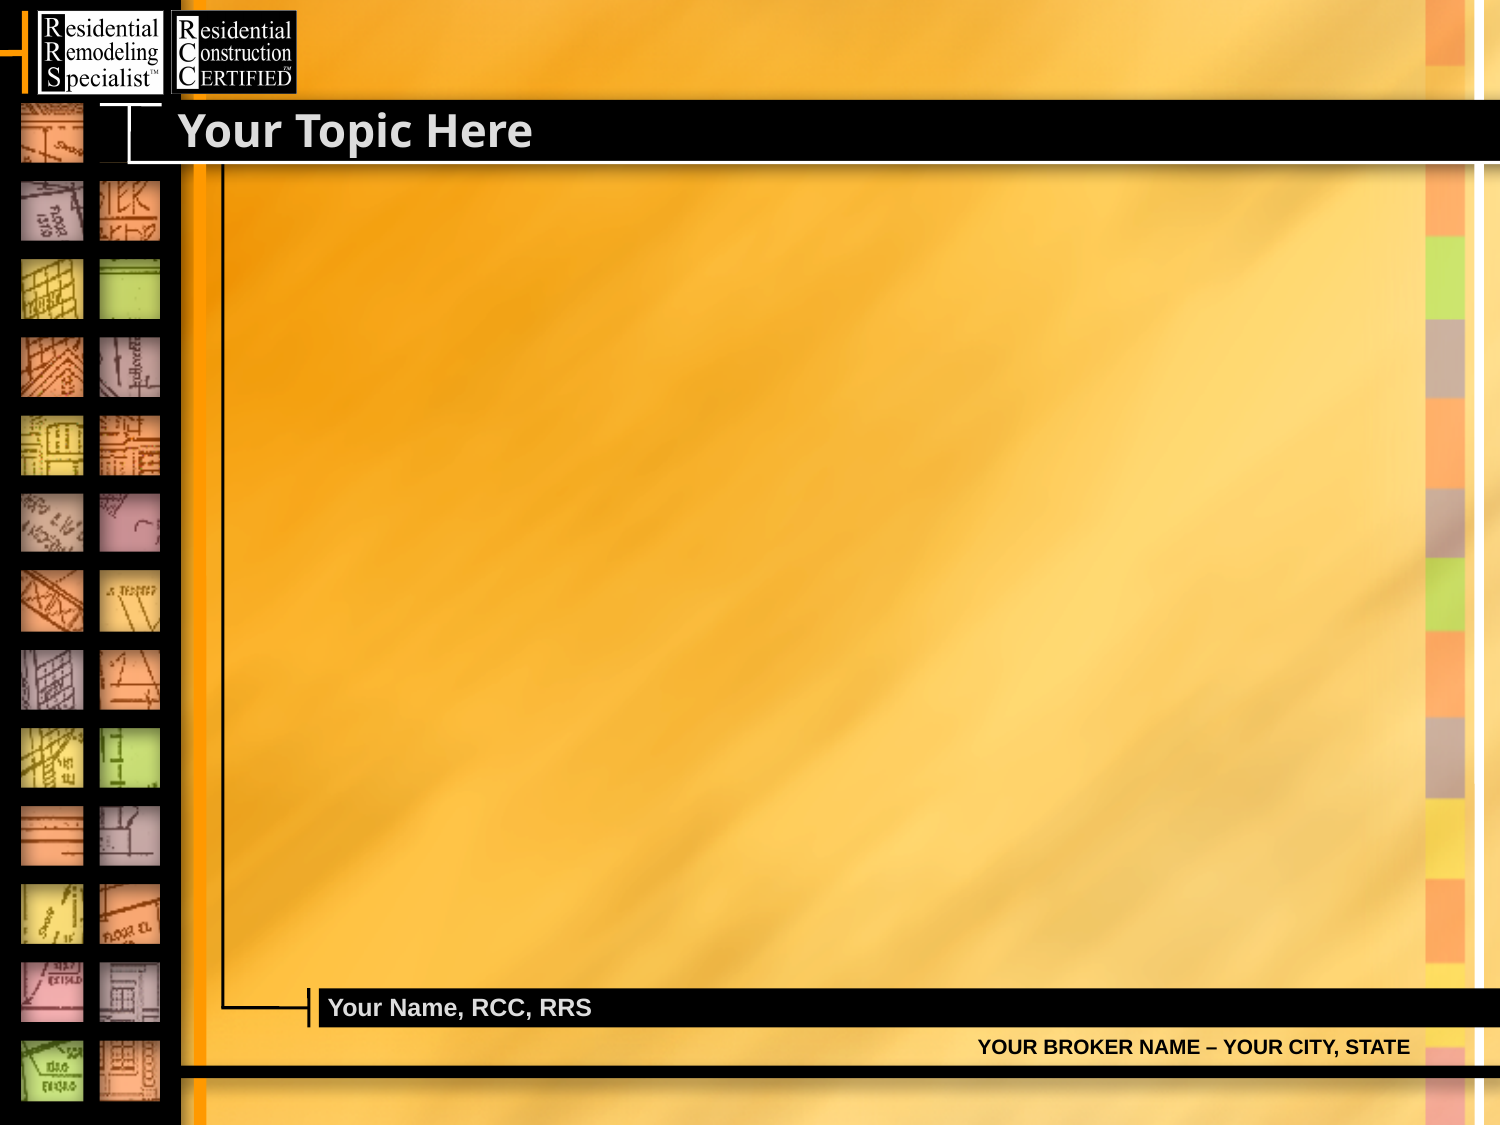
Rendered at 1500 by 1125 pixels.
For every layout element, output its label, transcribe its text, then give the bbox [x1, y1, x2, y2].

picture [1484, 0, 1500, 99]
picture [37, 10, 164, 95]
picture [100, 494, 160, 551]
picture [21, 1041, 83, 1101]
title Your Topic Here [162, 99, 1475, 160]
picture [100, 885, 160, 943]
picture [207, 165, 1474, 1065]
picture [21, 103, 83, 162]
picture [100, 1041, 160, 1101]
picture [1484, 1028, 1500, 1065]
picture [21, 729, 83, 787]
picture [21, 494, 83, 551]
picture [100, 650, 160, 709]
picture [100, 571, 160, 631]
picture [1484, 1079, 1500, 1125]
picture [21, 260, 83, 319]
picture [21, 571, 83, 631]
picture [21, 416, 83, 475]
picture [100, 807, 160, 865]
picture [171, 0, 1474, 99]
picture [100, 963, 160, 1022]
picture [100, 260, 160, 319]
picture [100, 338, 160, 397]
picture [21, 338, 83, 397]
picture [100, 729, 160, 787]
picture [21, 963, 83, 1022]
picture [181, 1079, 193, 1125]
picture [1484, 165, 1500, 988]
picture [100, 181, 160, 240]
picture [21, 181, 83, 240]
footer Your Name, RCC, RRS [312, 984, 1413, 1025]
picture [21, 650, 83, 709]
picture [207, 1079, 1474, 1125]
picture [100, 416, 160, 475]
picture [21, 807, 83, 865]
picture [21, 885, 83, 943]
picture [181, 165, 193, 1065]
